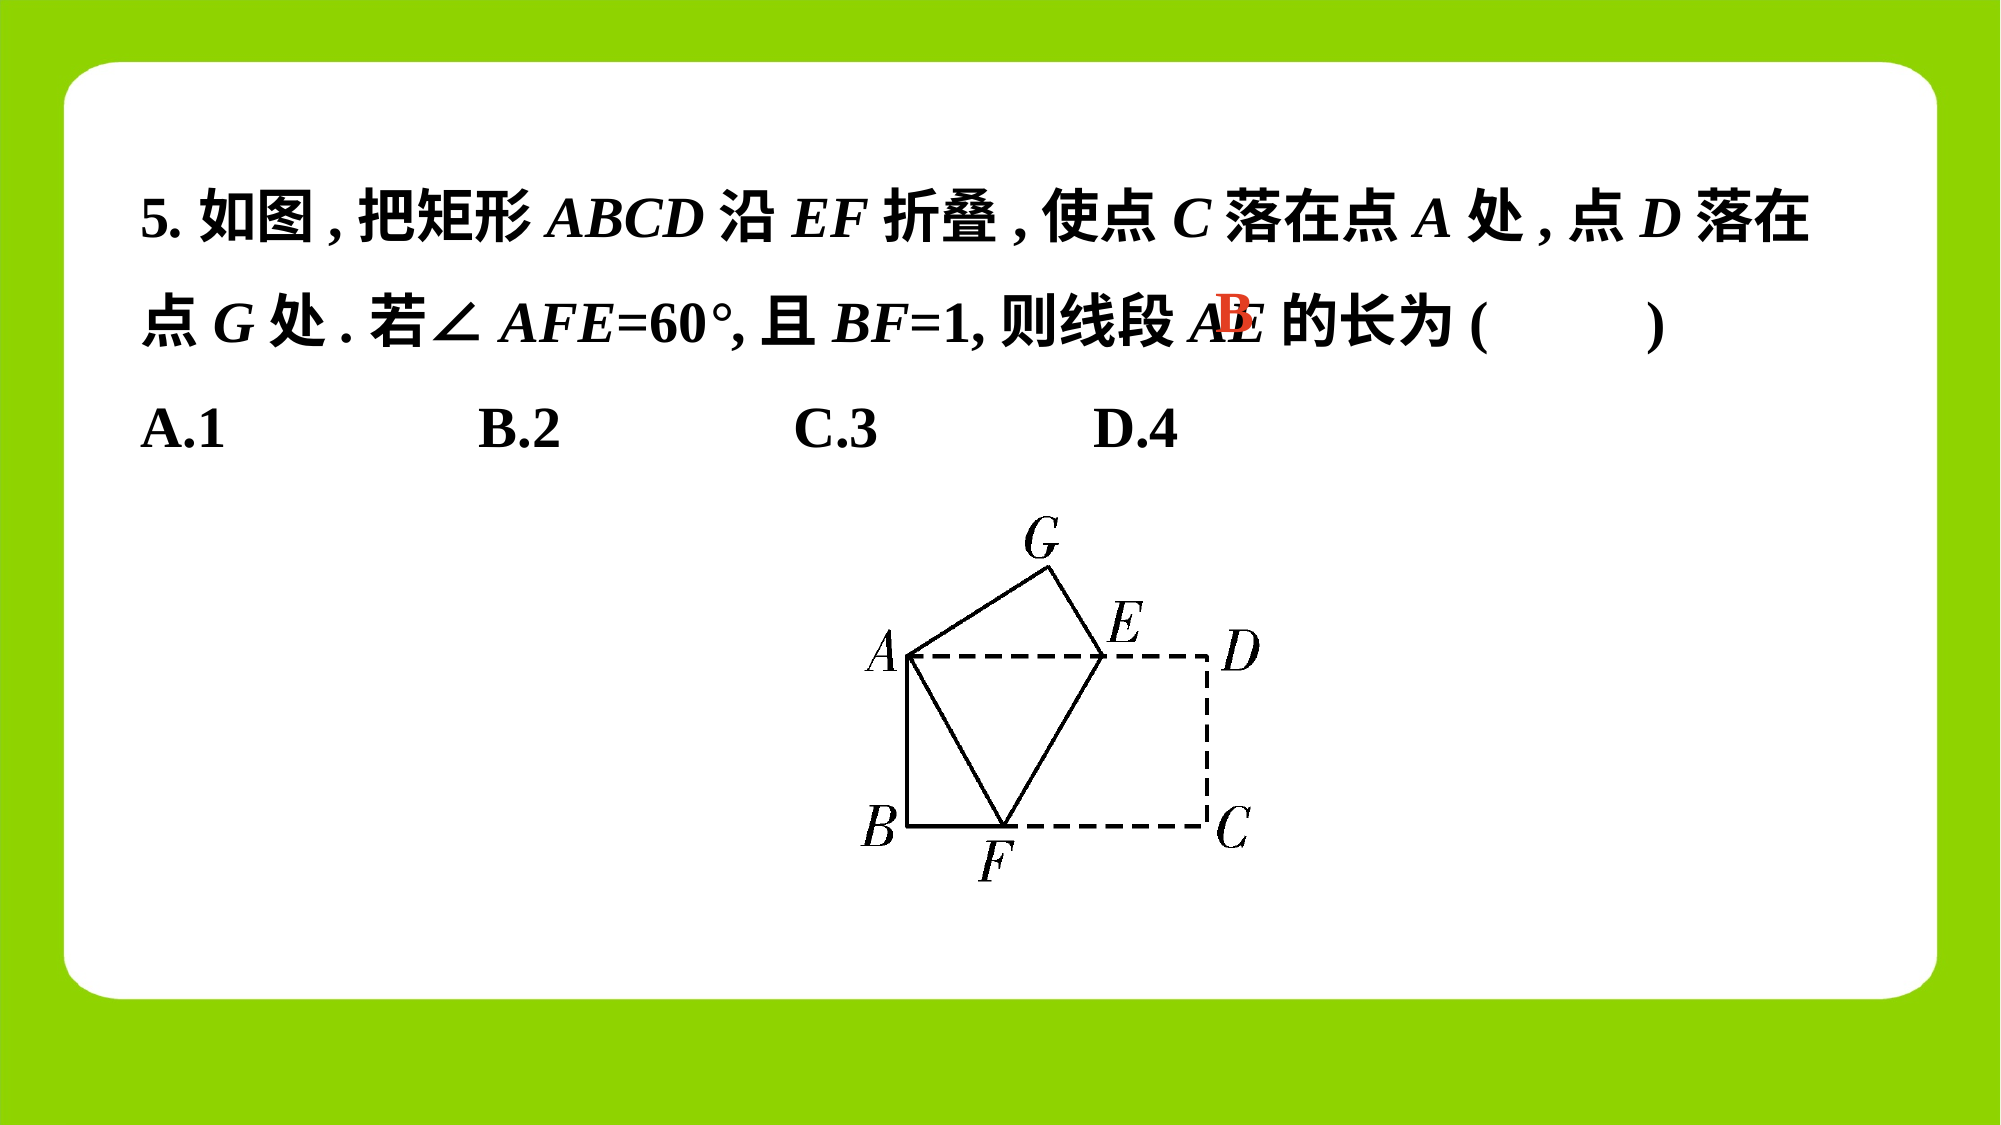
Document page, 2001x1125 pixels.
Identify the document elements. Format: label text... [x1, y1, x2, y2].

text_box 5.如图,把矩形ABCD沿EF折叠,使点C落在点A处,点D落在点G处.若∠AFE=60°,且BF=1,则线段AE的长为( ) A.1 B.2 C.3 D.4 [125, 137, 1827, 467]
text_box B [1200, 267, 1265, 352]
picture [0, 0, 2001, 1125]
